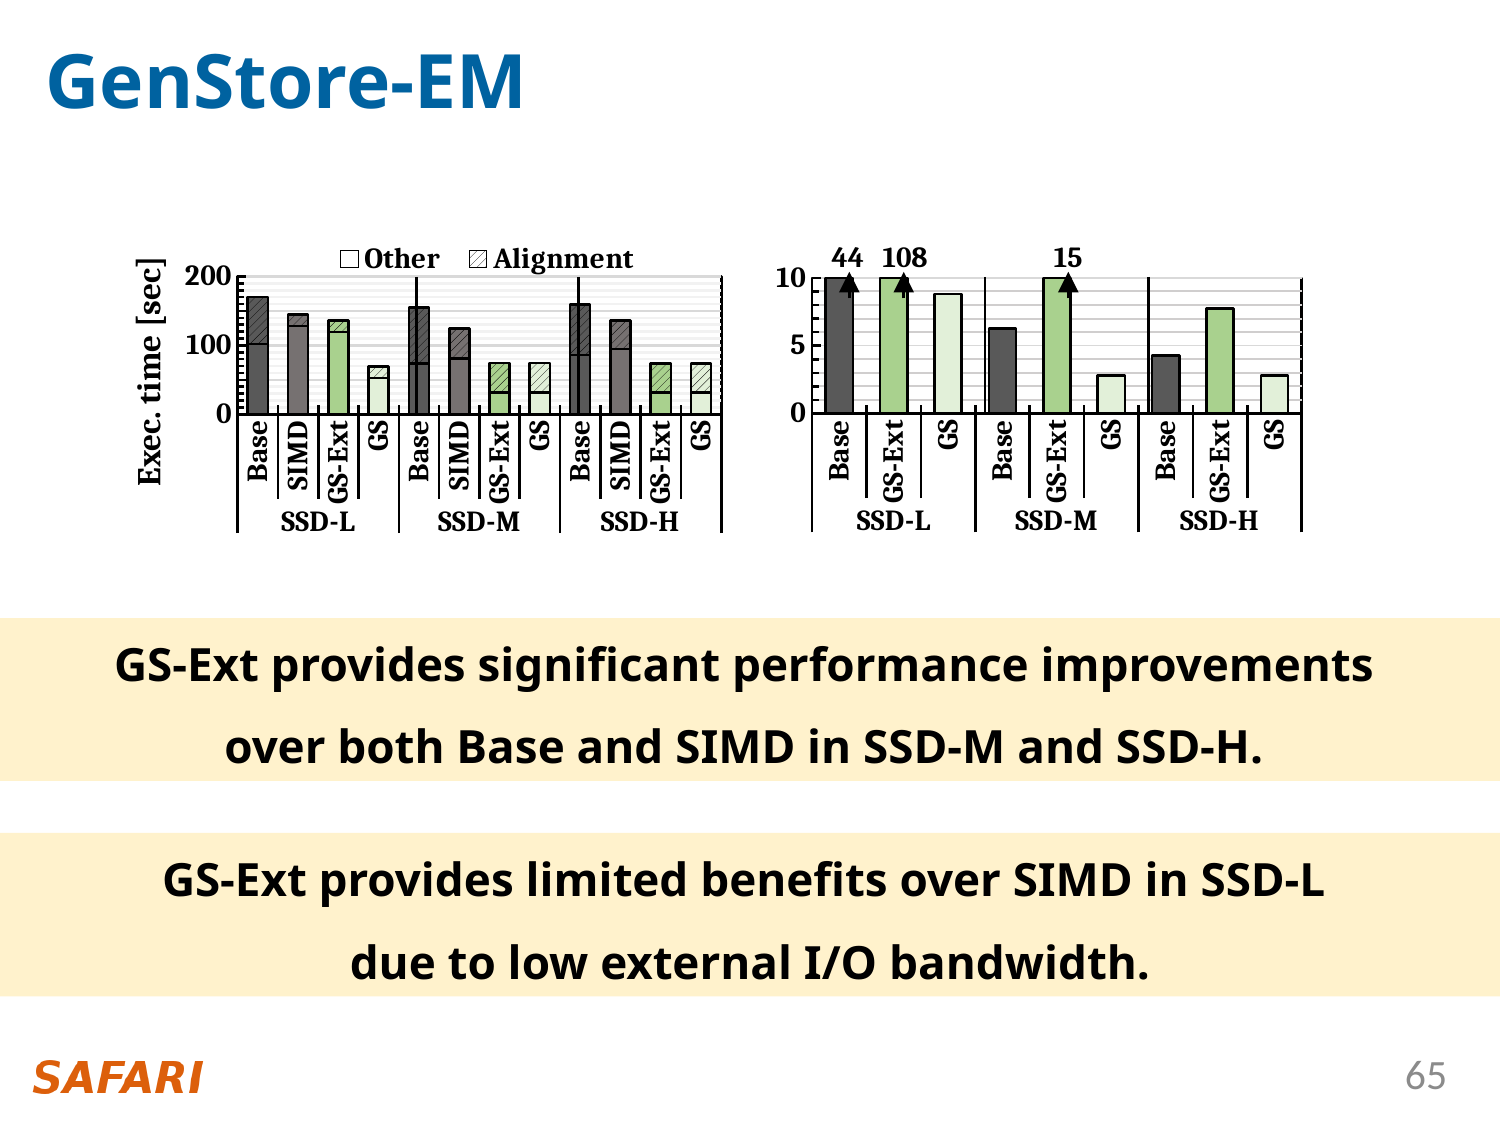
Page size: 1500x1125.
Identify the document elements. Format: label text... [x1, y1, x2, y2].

title GenStore-EM [31, 15, 1475, 143]
picture [31, 1051, 209, 1104]
chart [174, 226, 750, 658]
text_box GS-Ext provides limited benefits over SIMD in SSD-L due to low external I/O bandwidth. [0, 832, 1500, 997]
text_box Exec. time [sec] [119, 218, 175, 525]
chart [758, 208, 1356, 659]
text_box GS-Ext provides significant performance improvements over both Base and SIMD in SSD-M and SSD-H. [0, 617, 1500, 782]
